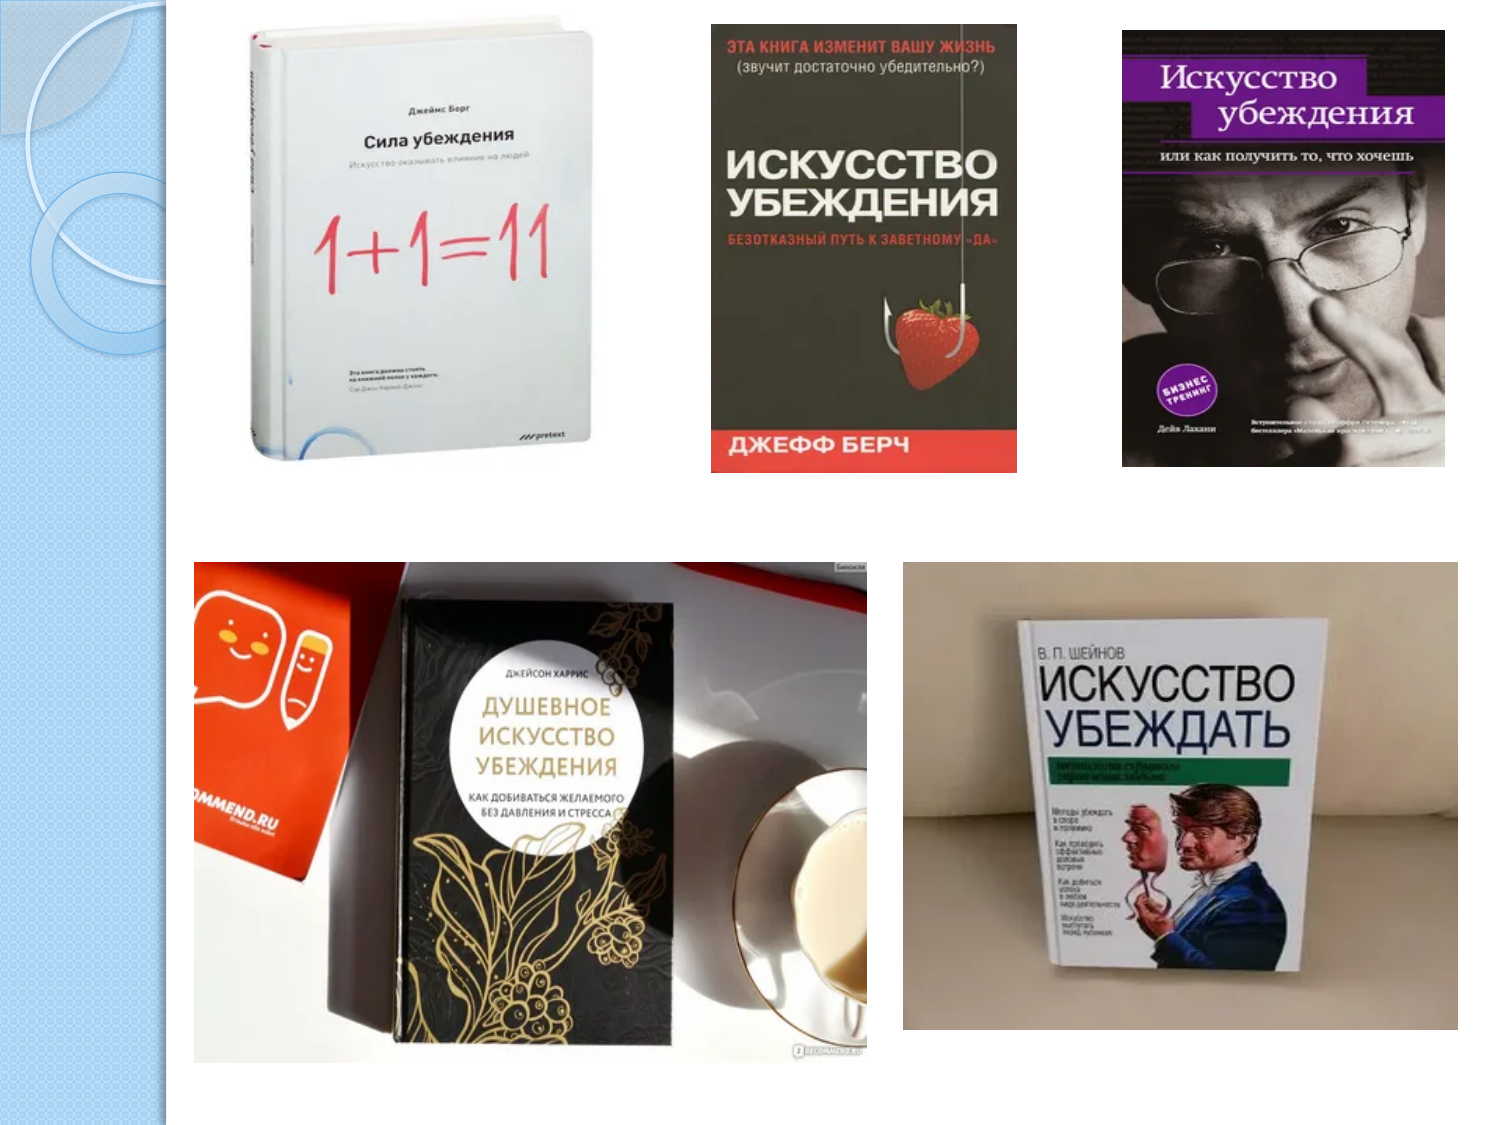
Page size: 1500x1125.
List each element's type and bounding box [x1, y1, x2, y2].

picture [1122, 30, 1445, 467]
list [170, 9, 672, 467]
picture [903, 562, 1458, 1031]
picture [711, 23, 1017, 474]
picture [194, 562, 868, 1064]
